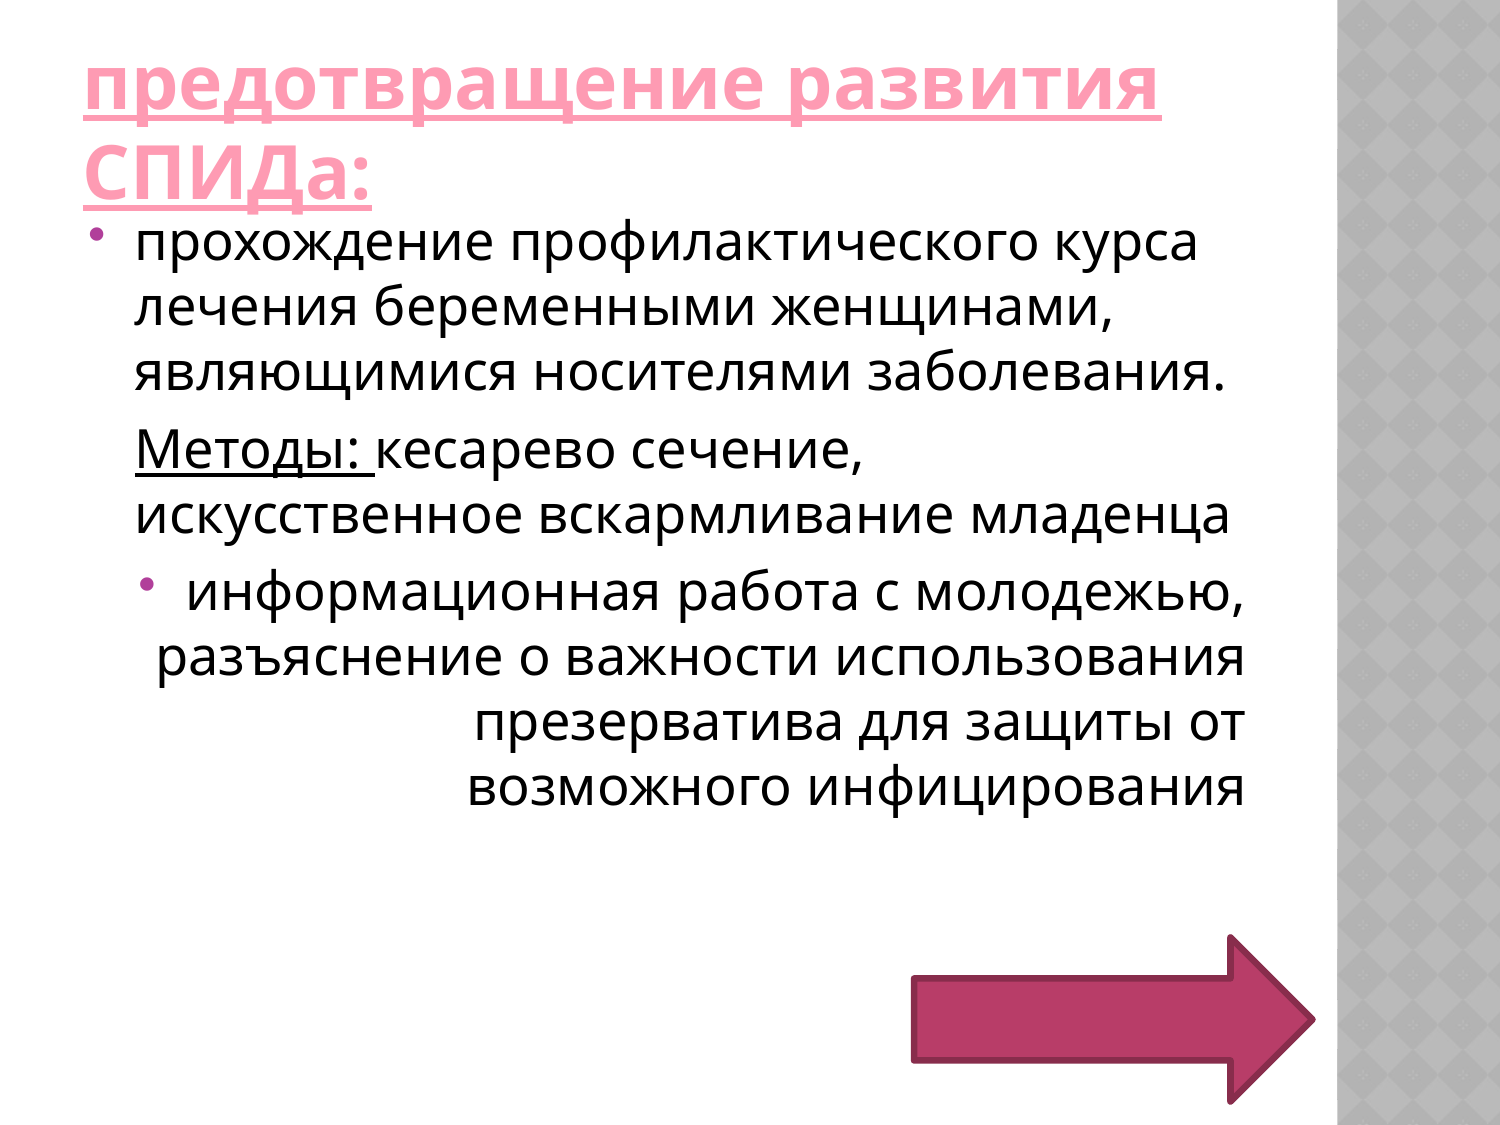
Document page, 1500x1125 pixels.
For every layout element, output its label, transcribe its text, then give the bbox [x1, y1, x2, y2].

title предотвращение развития СПИДа: [75, 82, 1263, 199]
text_box [910, 934, 1316, 1105]
list прохождение профилактического курса лечения беременными женщинами, являющимися носителями заболевания. Методы: кесарево сечение, искусственное вскармливание младенца информационная работа с молодежью, разъяснение о важности использования презерватива для защиты от возможного инфицирования [75, 199, 1263, 1060]
